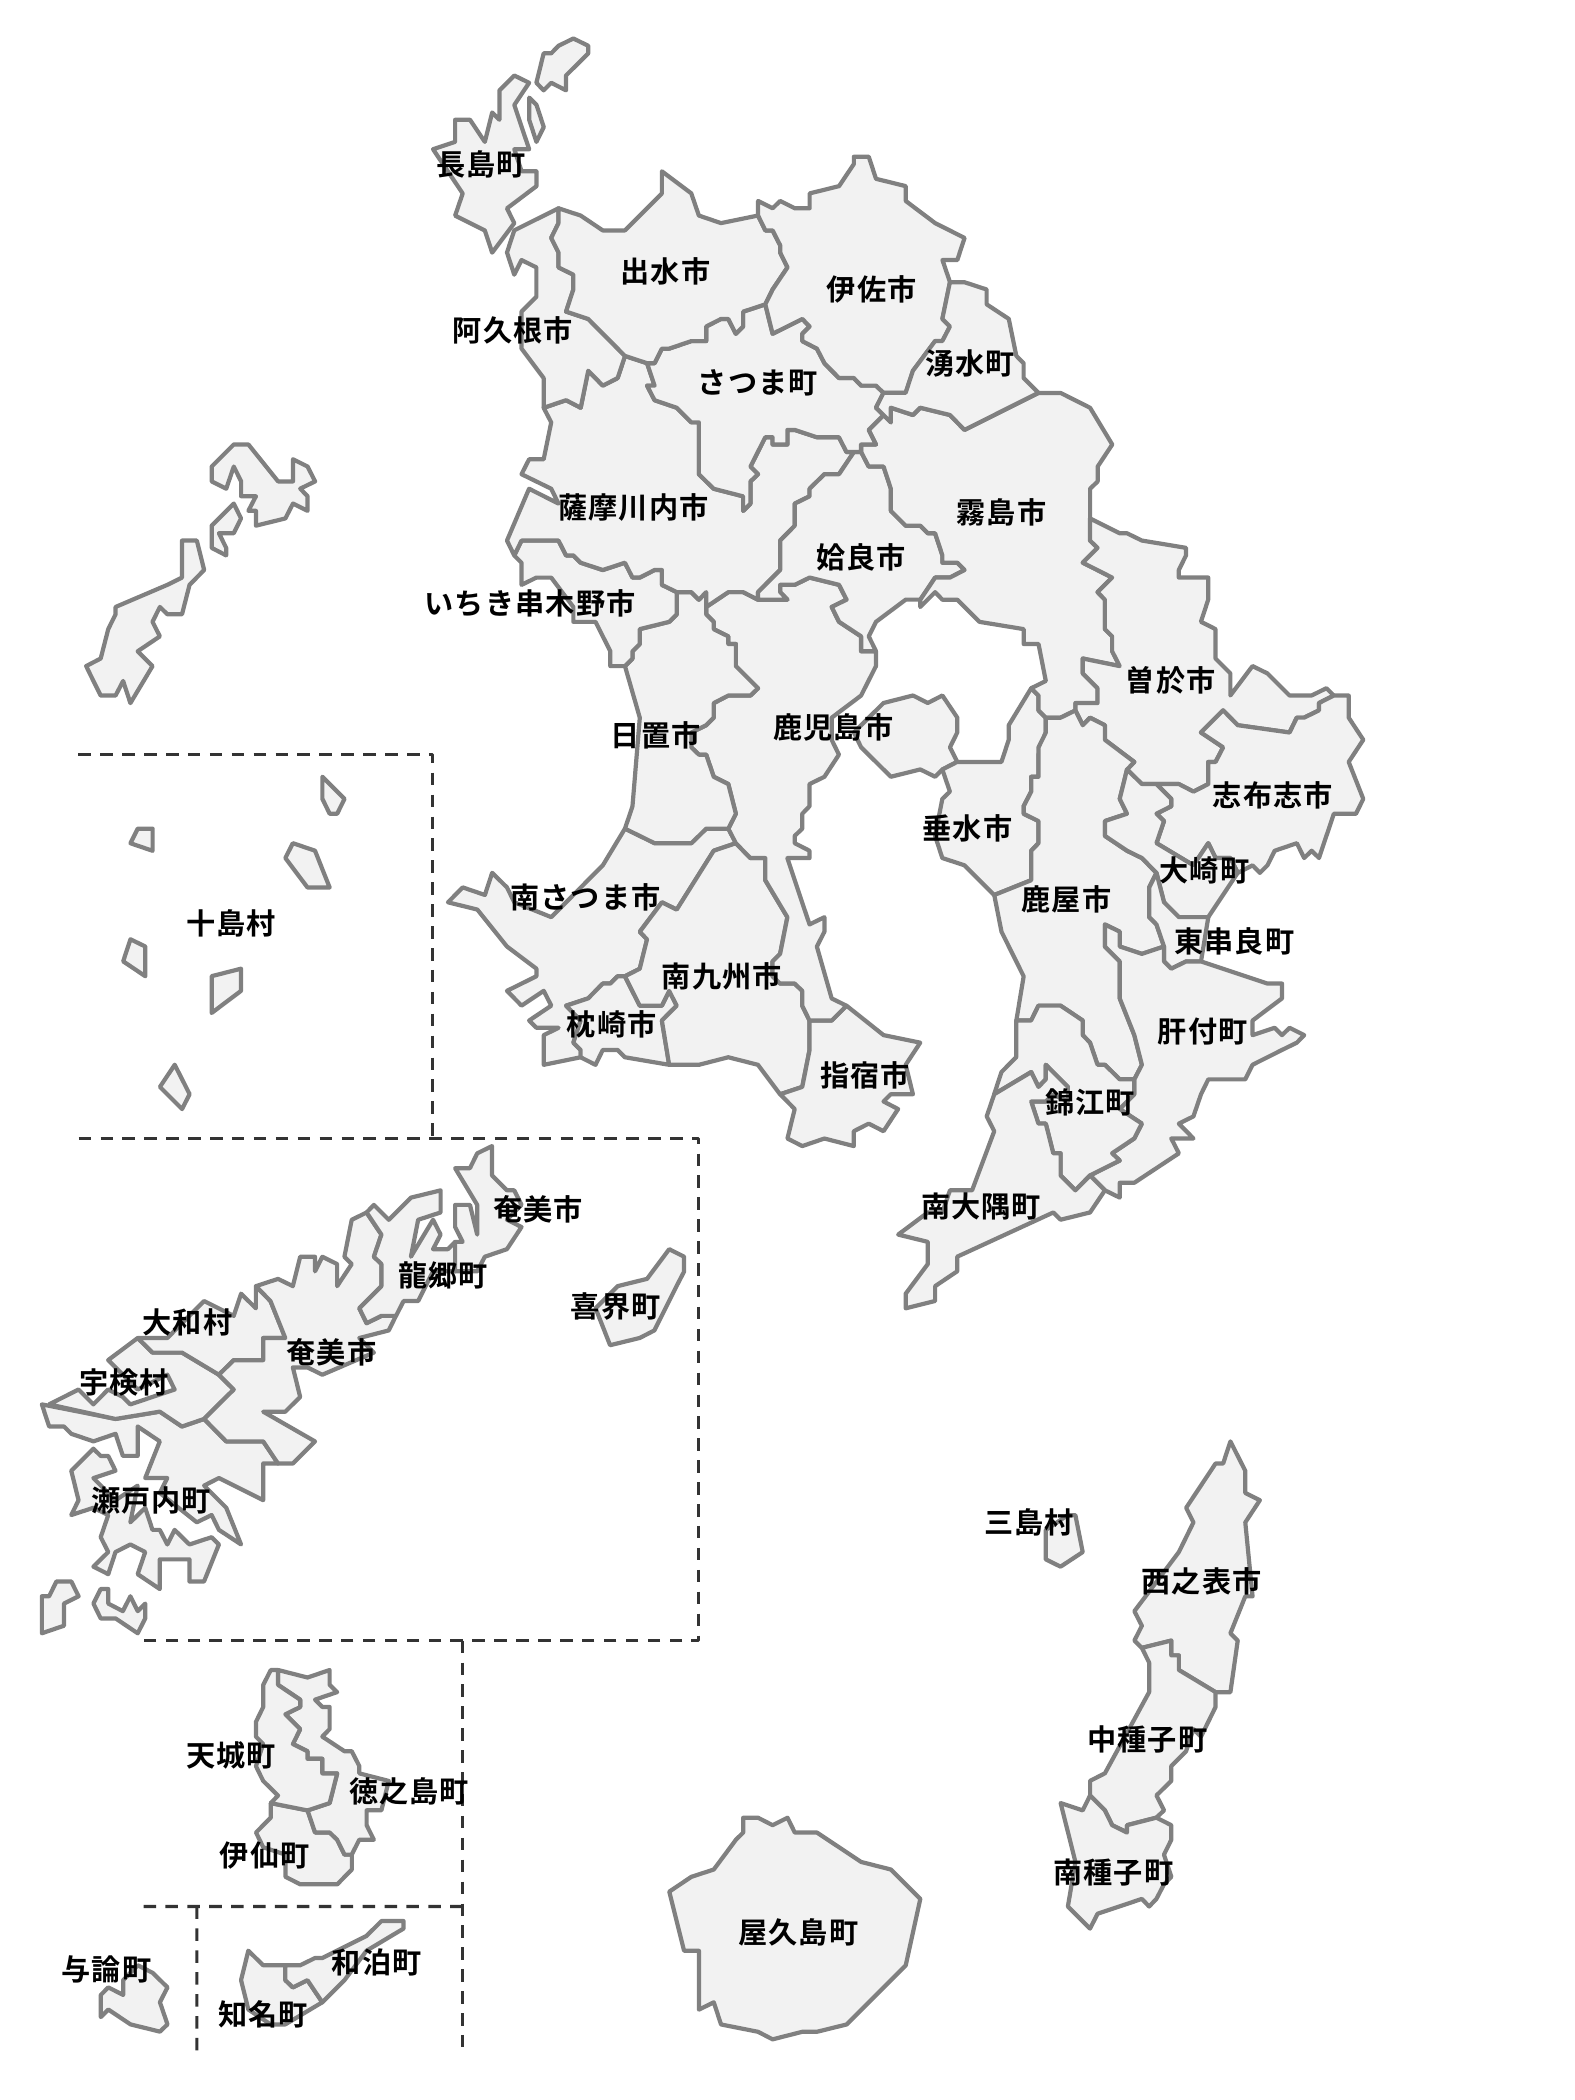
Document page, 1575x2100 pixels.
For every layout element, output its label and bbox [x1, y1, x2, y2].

text_box [41, 38, 1364, 2055]
